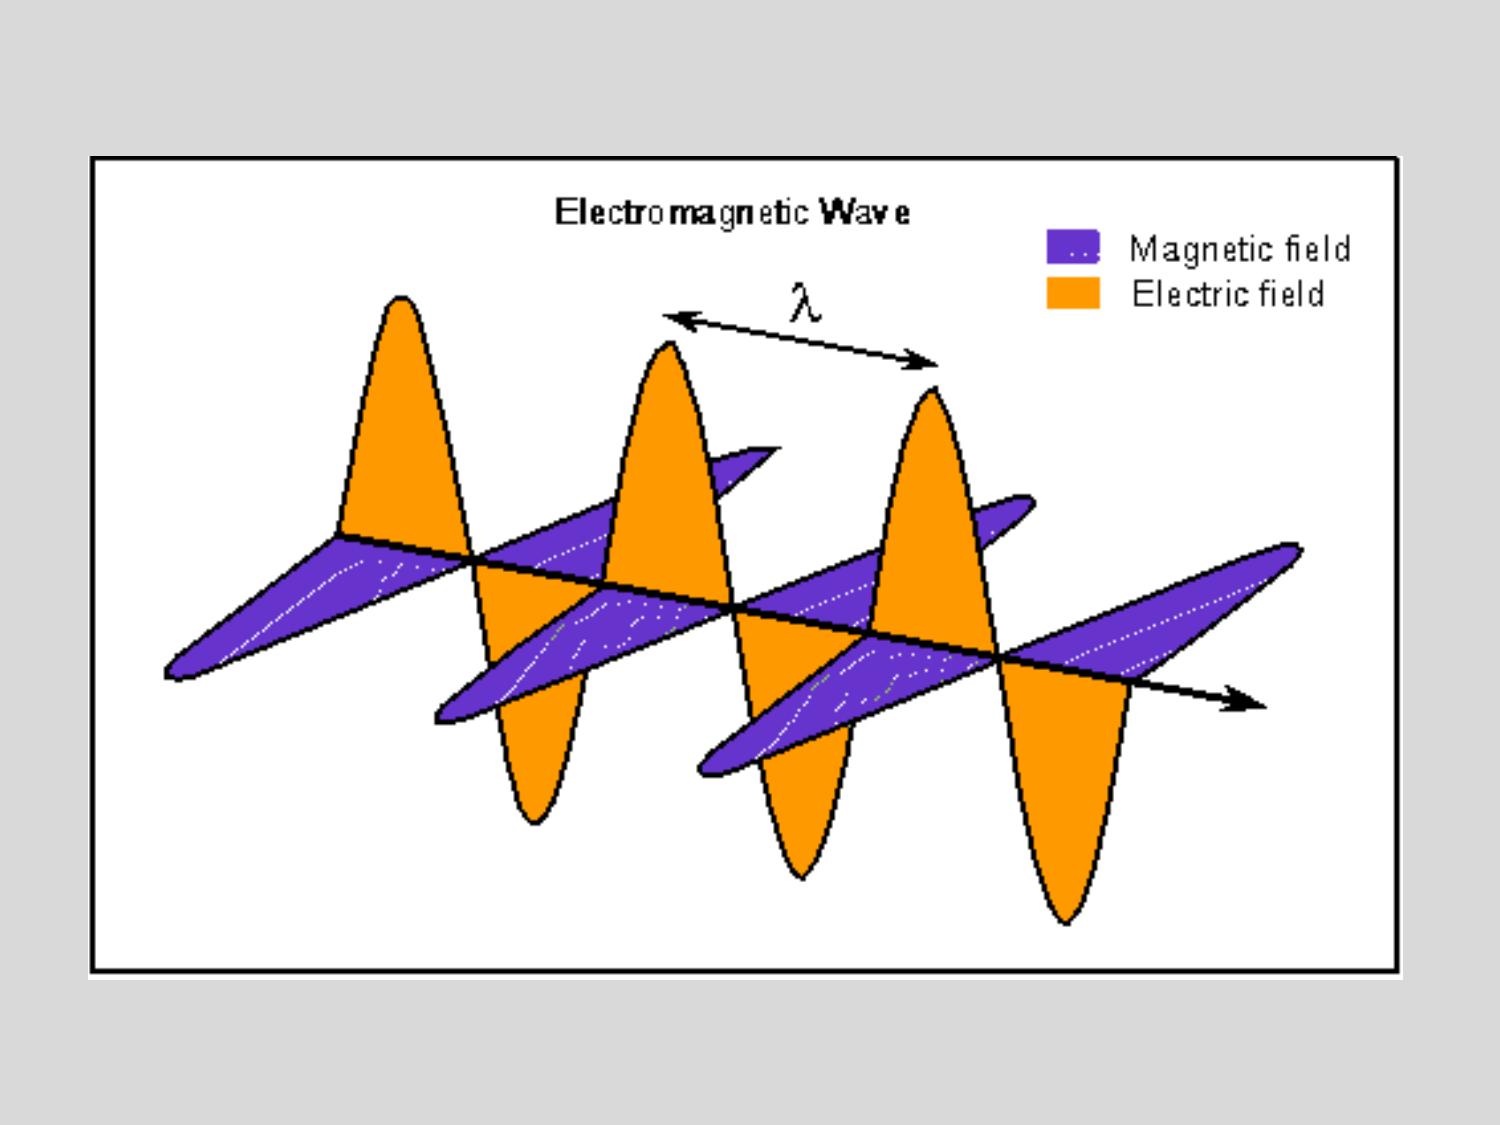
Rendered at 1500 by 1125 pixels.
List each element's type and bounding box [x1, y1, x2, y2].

picture [88, 155, 1403, 980]
